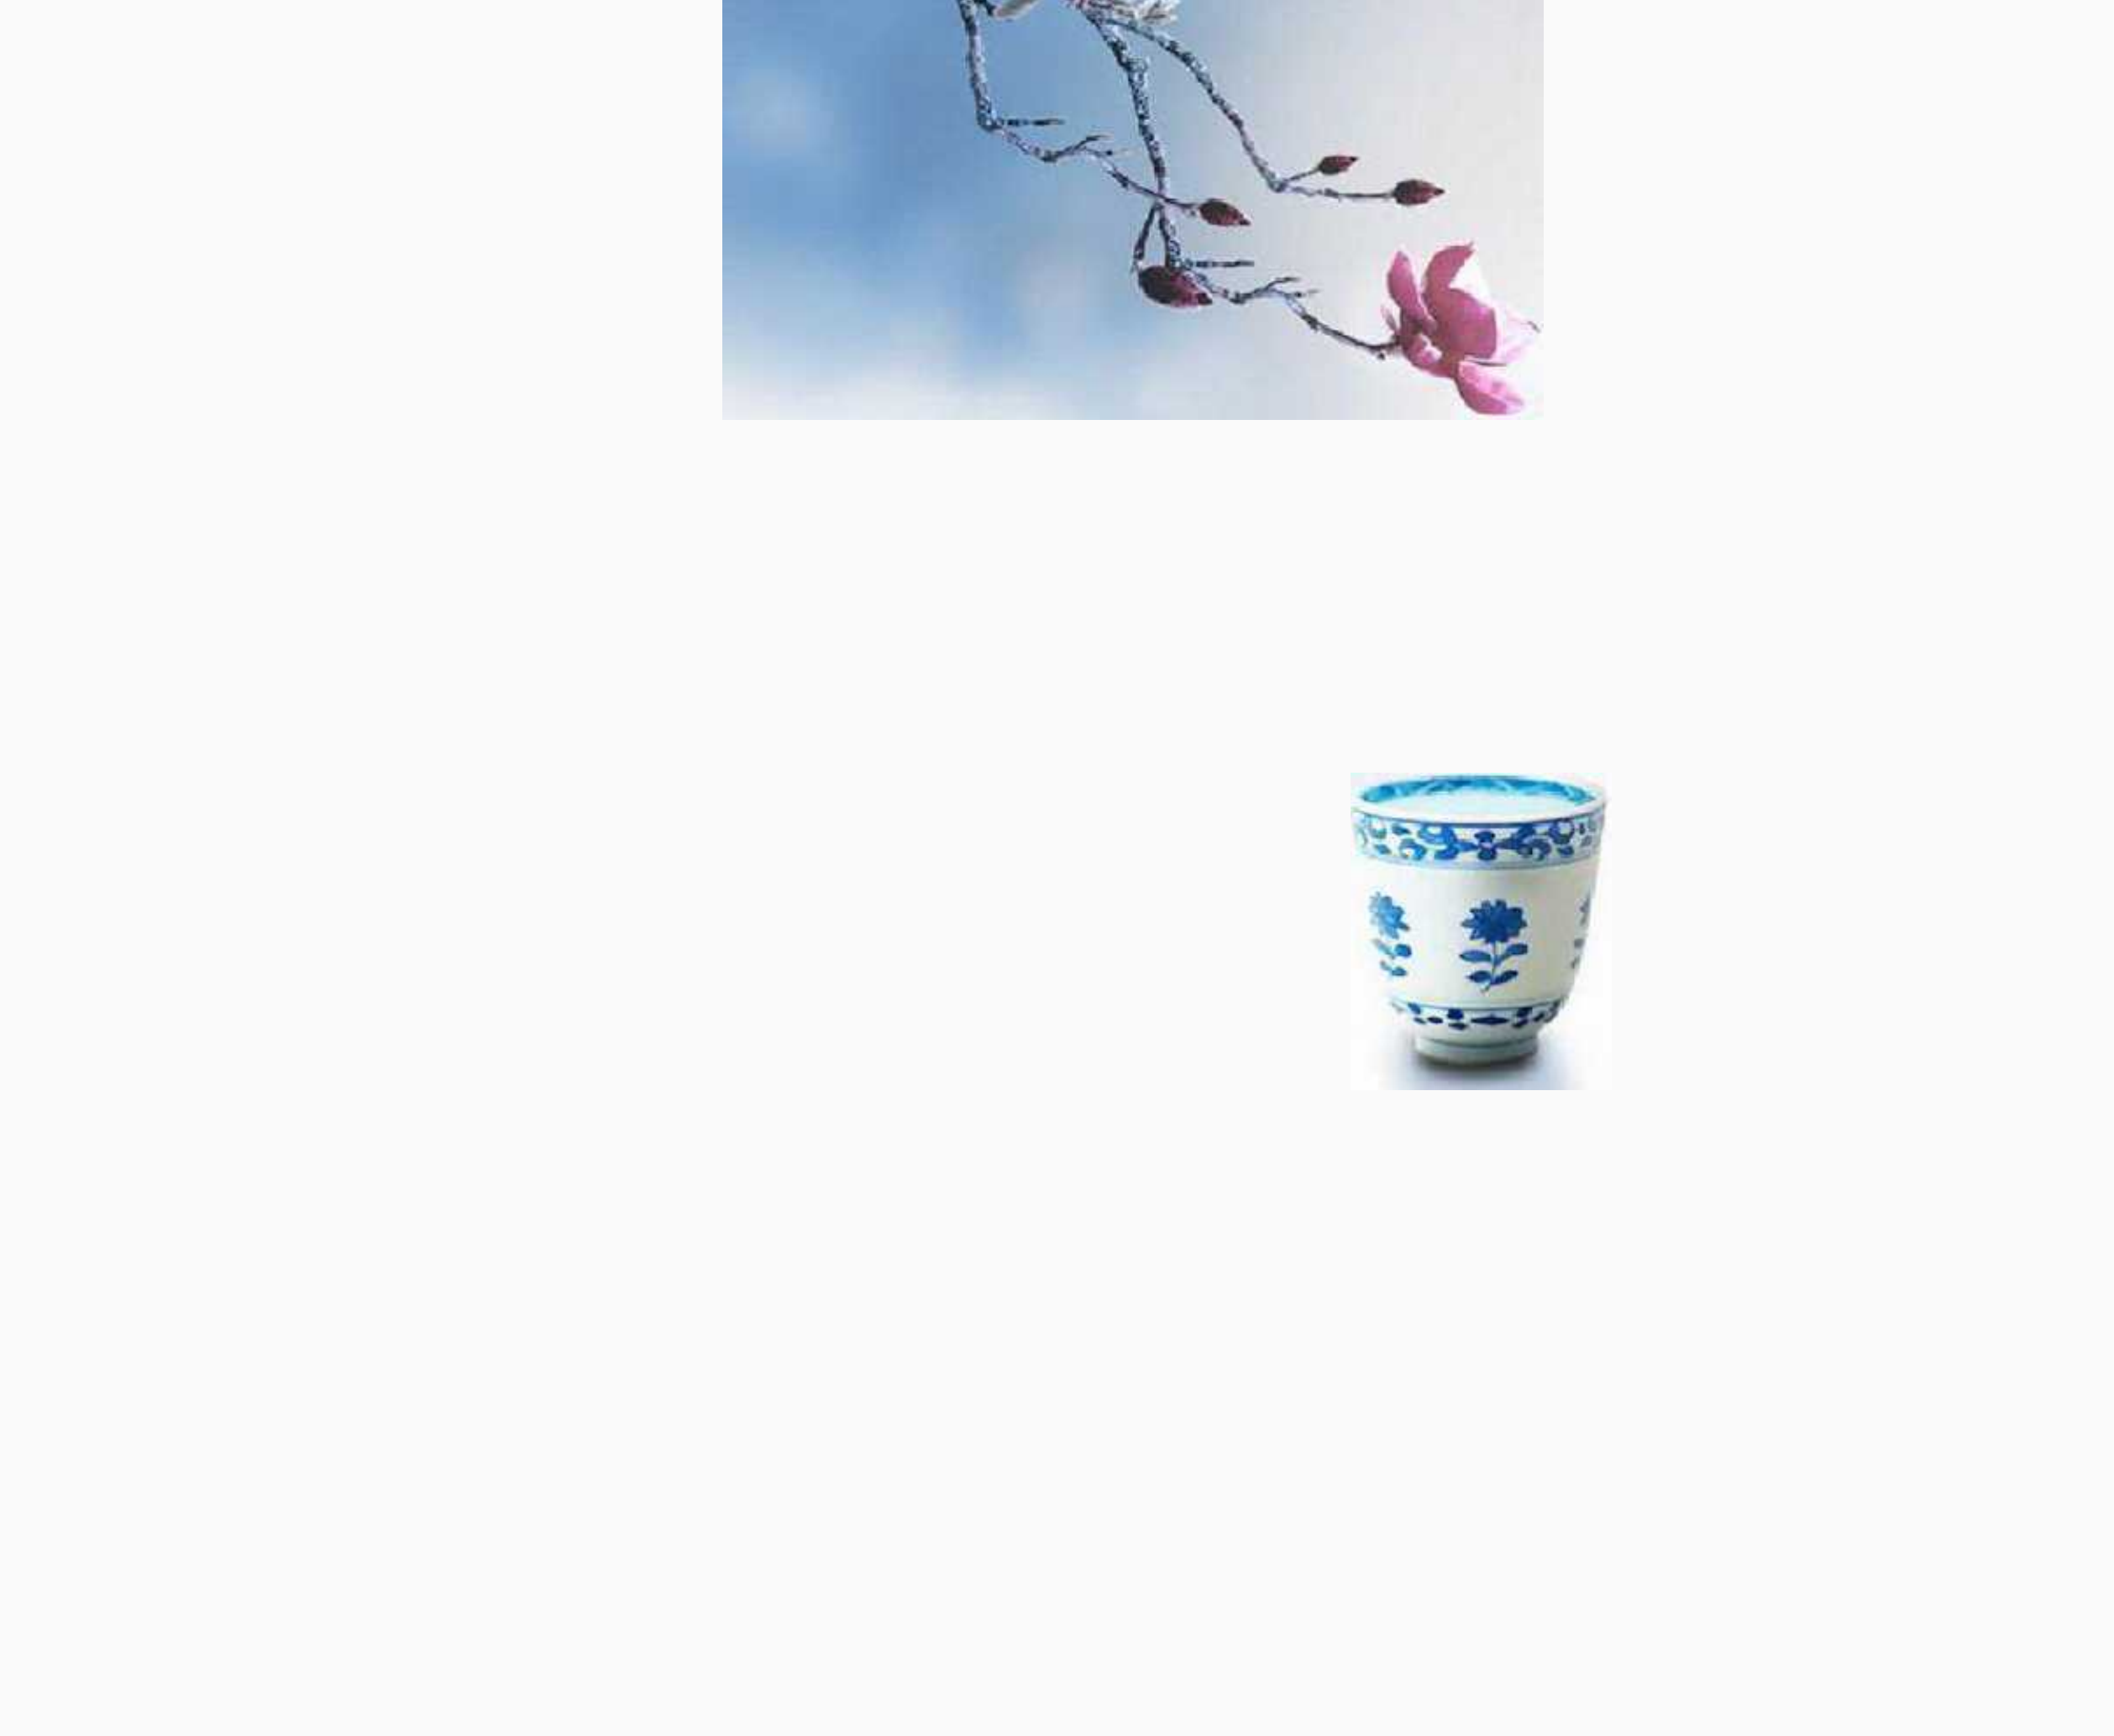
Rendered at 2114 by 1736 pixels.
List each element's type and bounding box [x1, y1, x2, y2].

picture [1350, 773, 1612, 1091]
picture [722, 0, 1544, 421]
